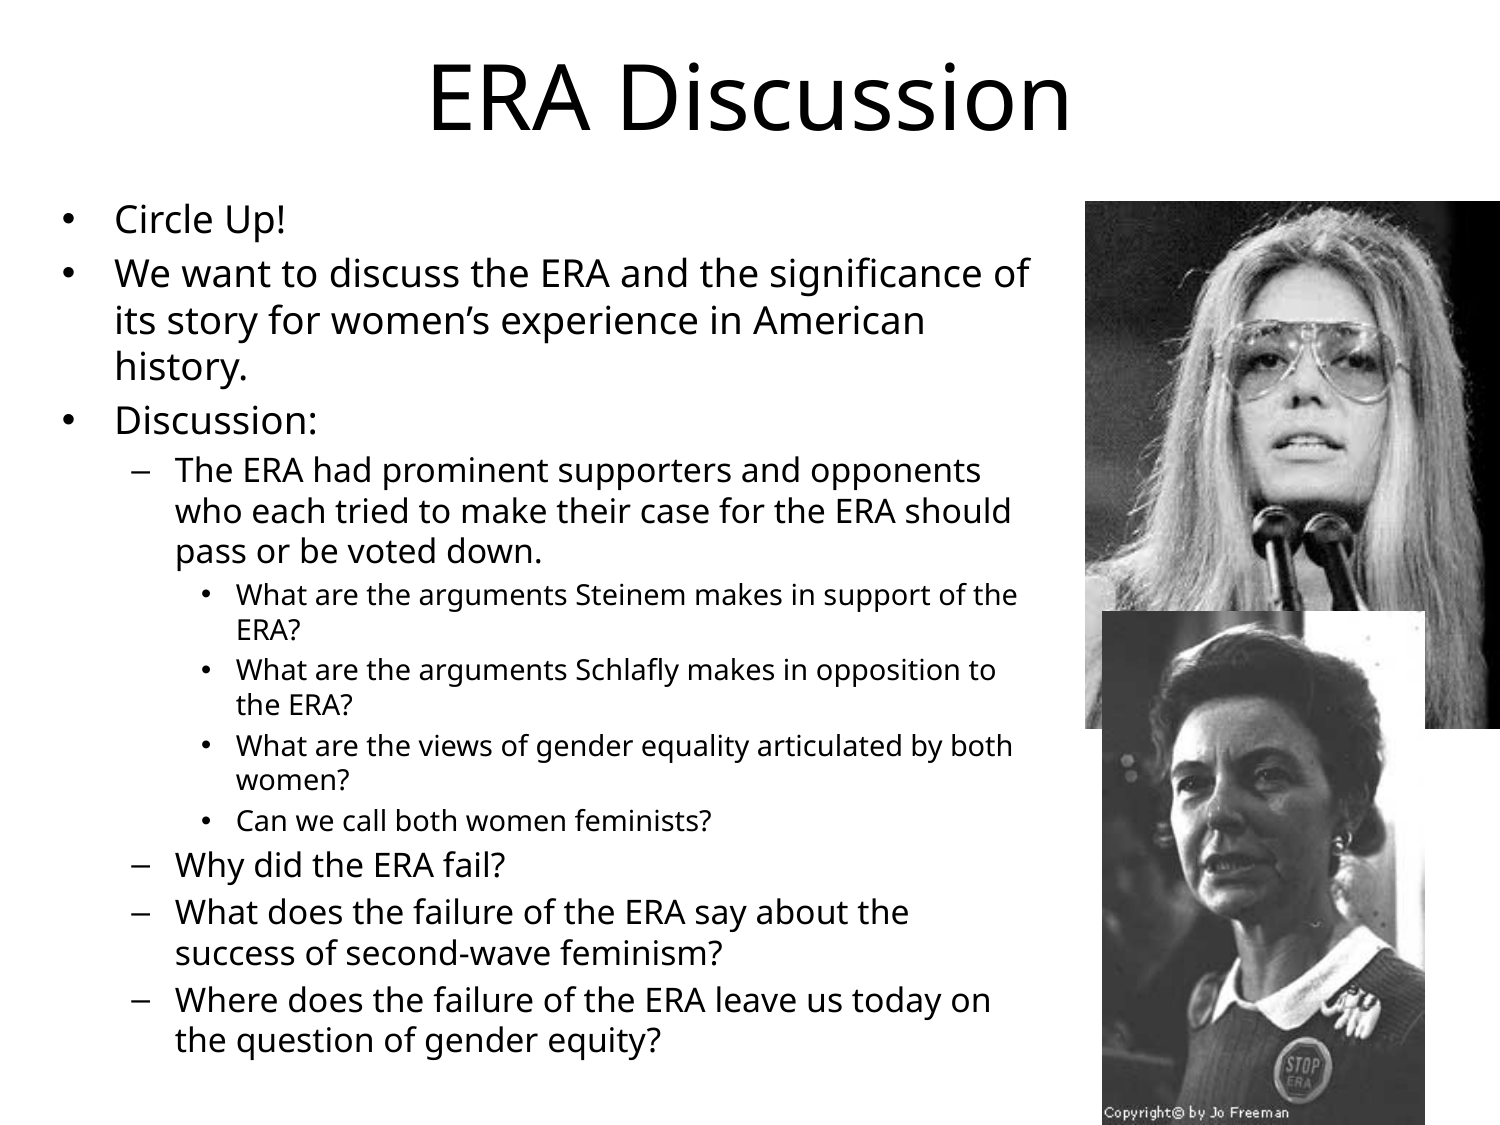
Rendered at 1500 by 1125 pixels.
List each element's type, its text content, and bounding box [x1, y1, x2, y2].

title ERA Discussion [0, 0, 1500, 188]
list Circle Up! We want to discuss the ERA and the significance of its story for women’s experience in American history. Discussion: The ERA had prominent supporters and opponents who each tried to make their case for the ERA should pass or be voted down. What are the arguments Steinem makes in support of the ERA? What are the arguments Schlafly makes in opposition to the ERA? What are the views of gender equality articulated by both women? Can we call both women feminists? Why did the ERA fail? What does the failure of the ERA say about the success of second-wave feminism? Where does the failure of the ERA leave us today on the question of gender equity? [46, 187, 1053, 1074]
picture [1085, 201, 1500, 1125]
